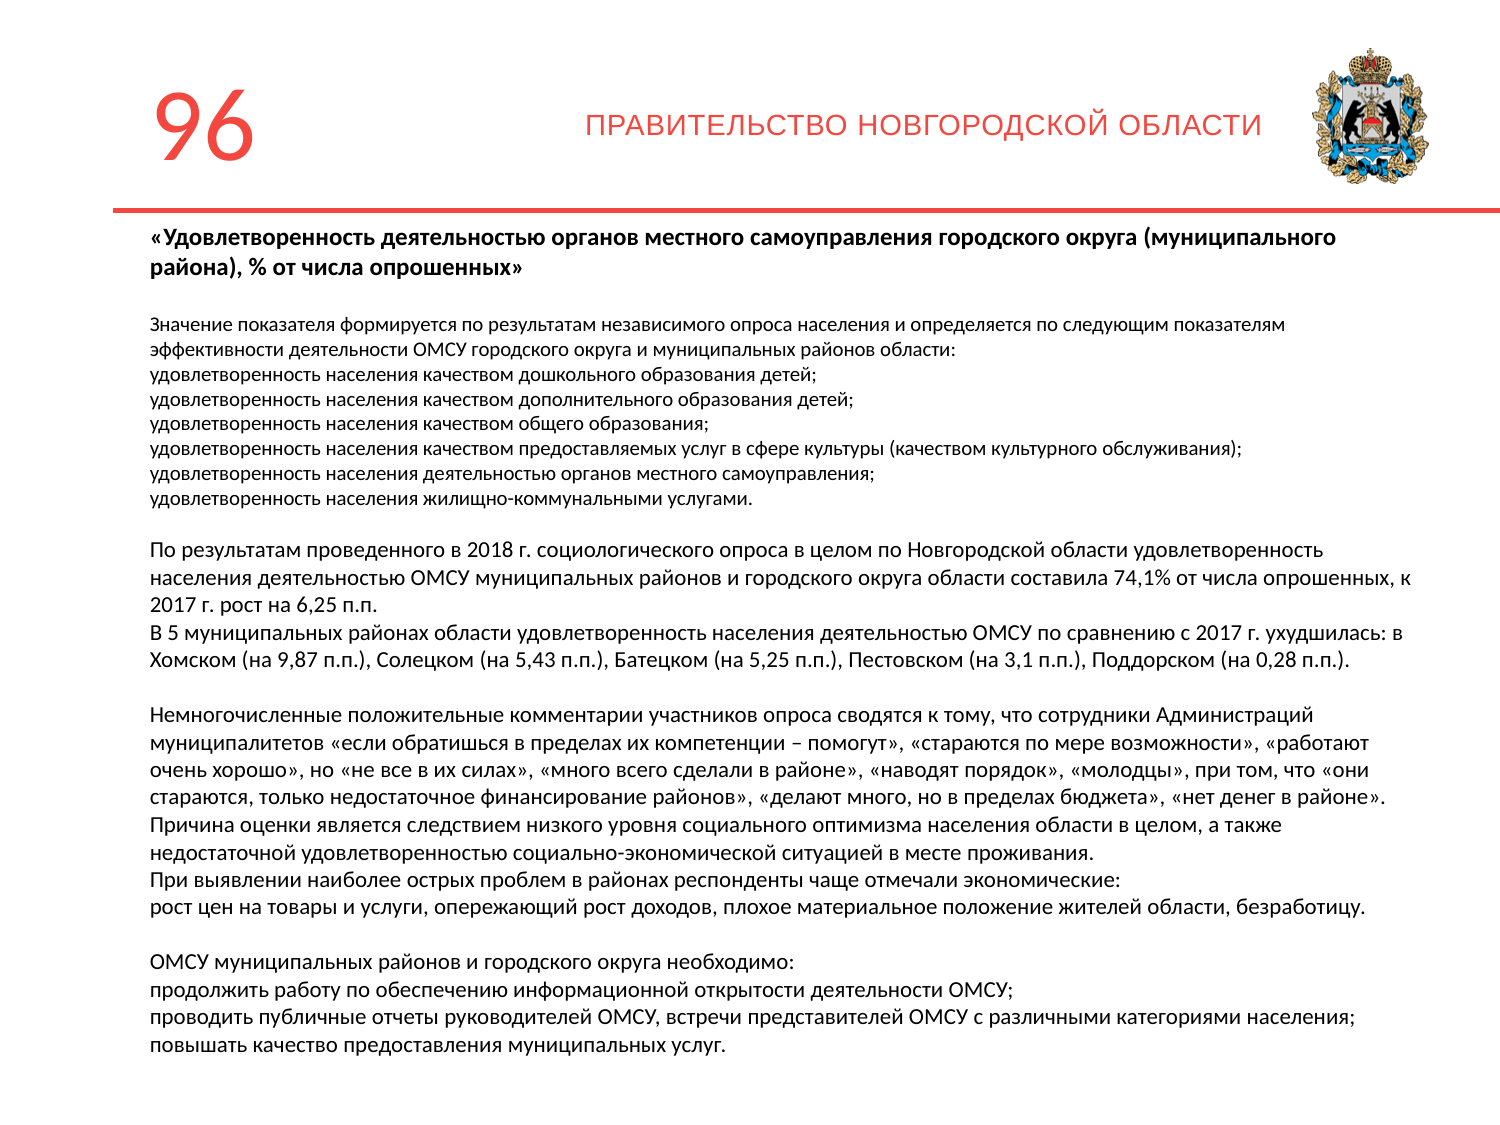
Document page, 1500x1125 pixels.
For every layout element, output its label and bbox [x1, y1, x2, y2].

text_box [135, 48, 272, 189]
text_box [135, 212, 1429, 1065]
text_box [570, 102, 1311, 147]
picture [1311, 48, 1429, 184]
